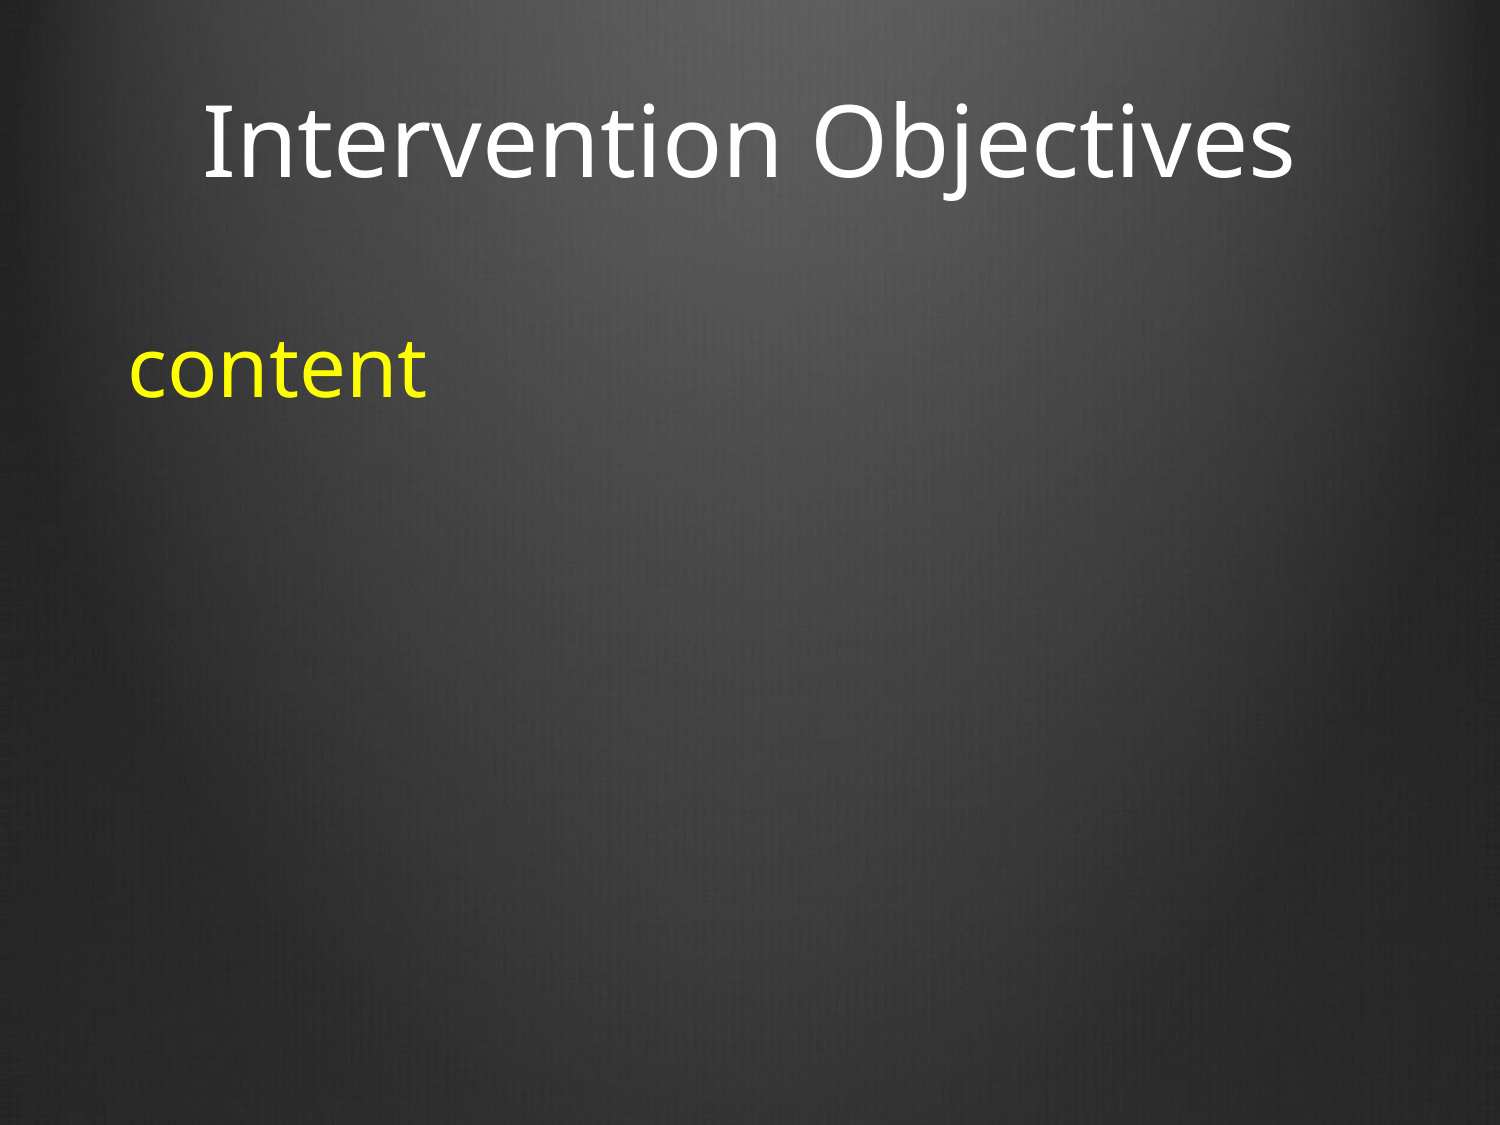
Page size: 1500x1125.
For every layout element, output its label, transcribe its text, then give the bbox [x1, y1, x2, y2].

title Intervention Objectives [112, 19, 1388, 255]
list content [112, 306, 1388, 1005]
